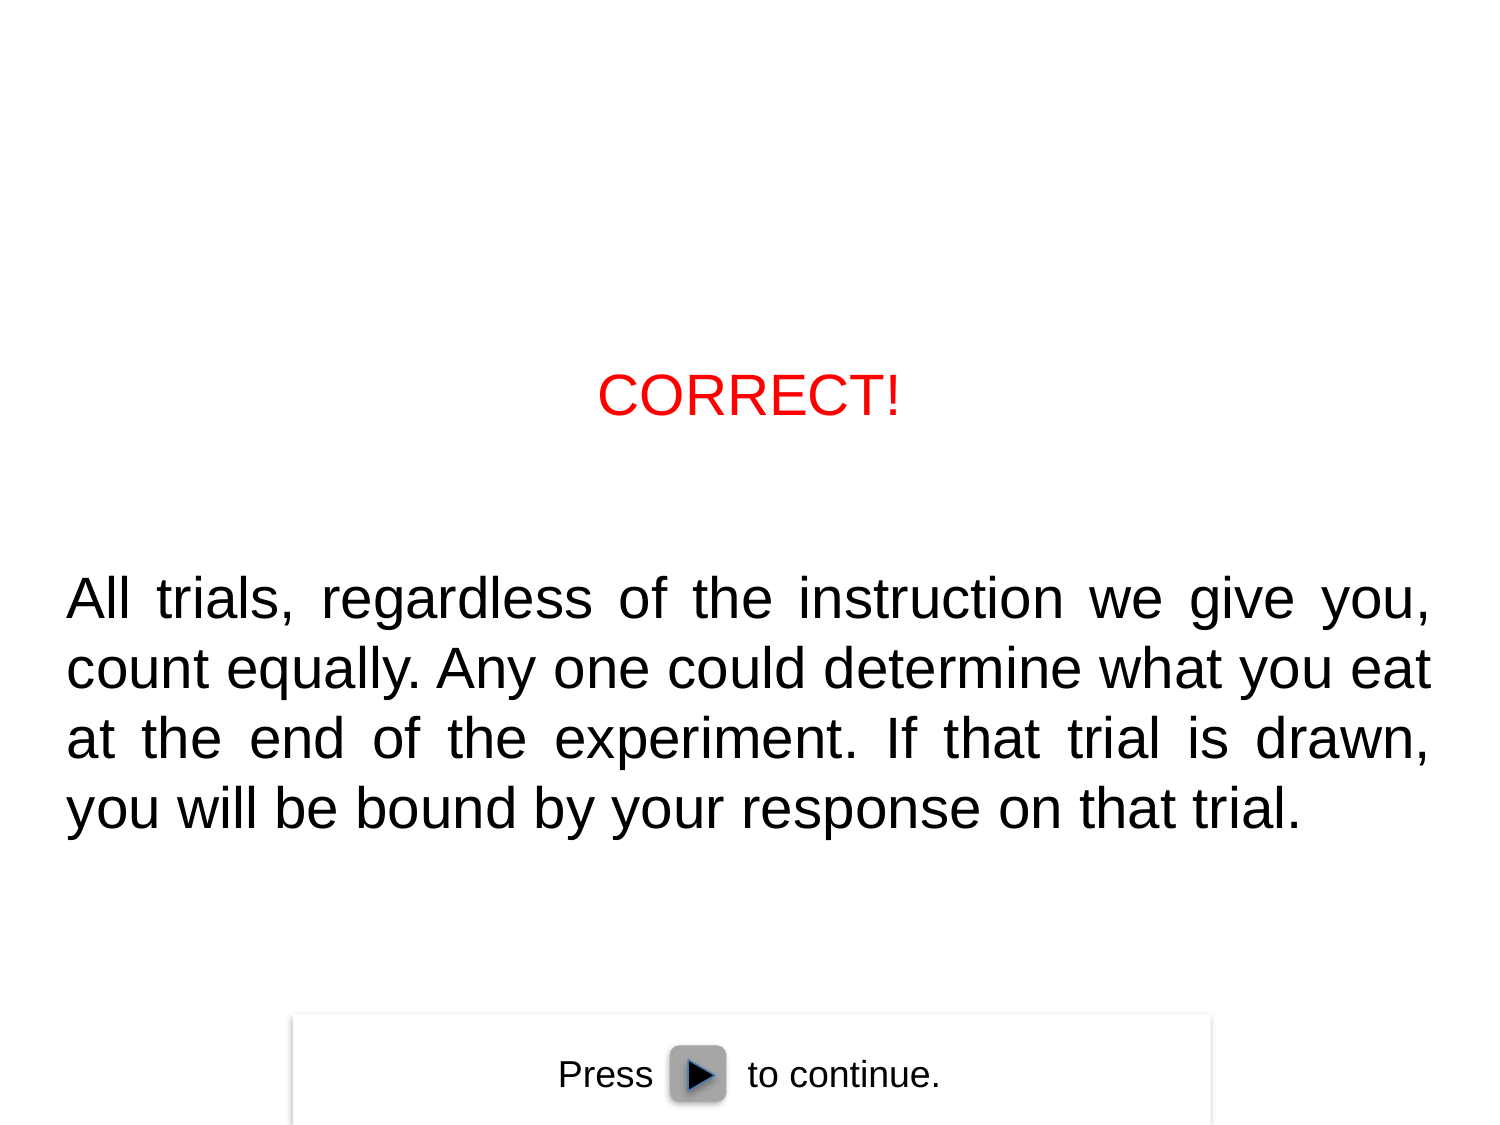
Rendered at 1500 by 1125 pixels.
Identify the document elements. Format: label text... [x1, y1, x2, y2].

text_box CORRECT! [583, 336, 917, 435]
text_box All trials, regardless of the instruction we give you, count equally. Any one could determine what you eat at the end of the experiment. If that trial is drawn, you will be bound by your response on that trial. [52, 552, 1448, 848]
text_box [540, 1042, 960, 1104]
text_box [292, 1014, 1212, 1125]
